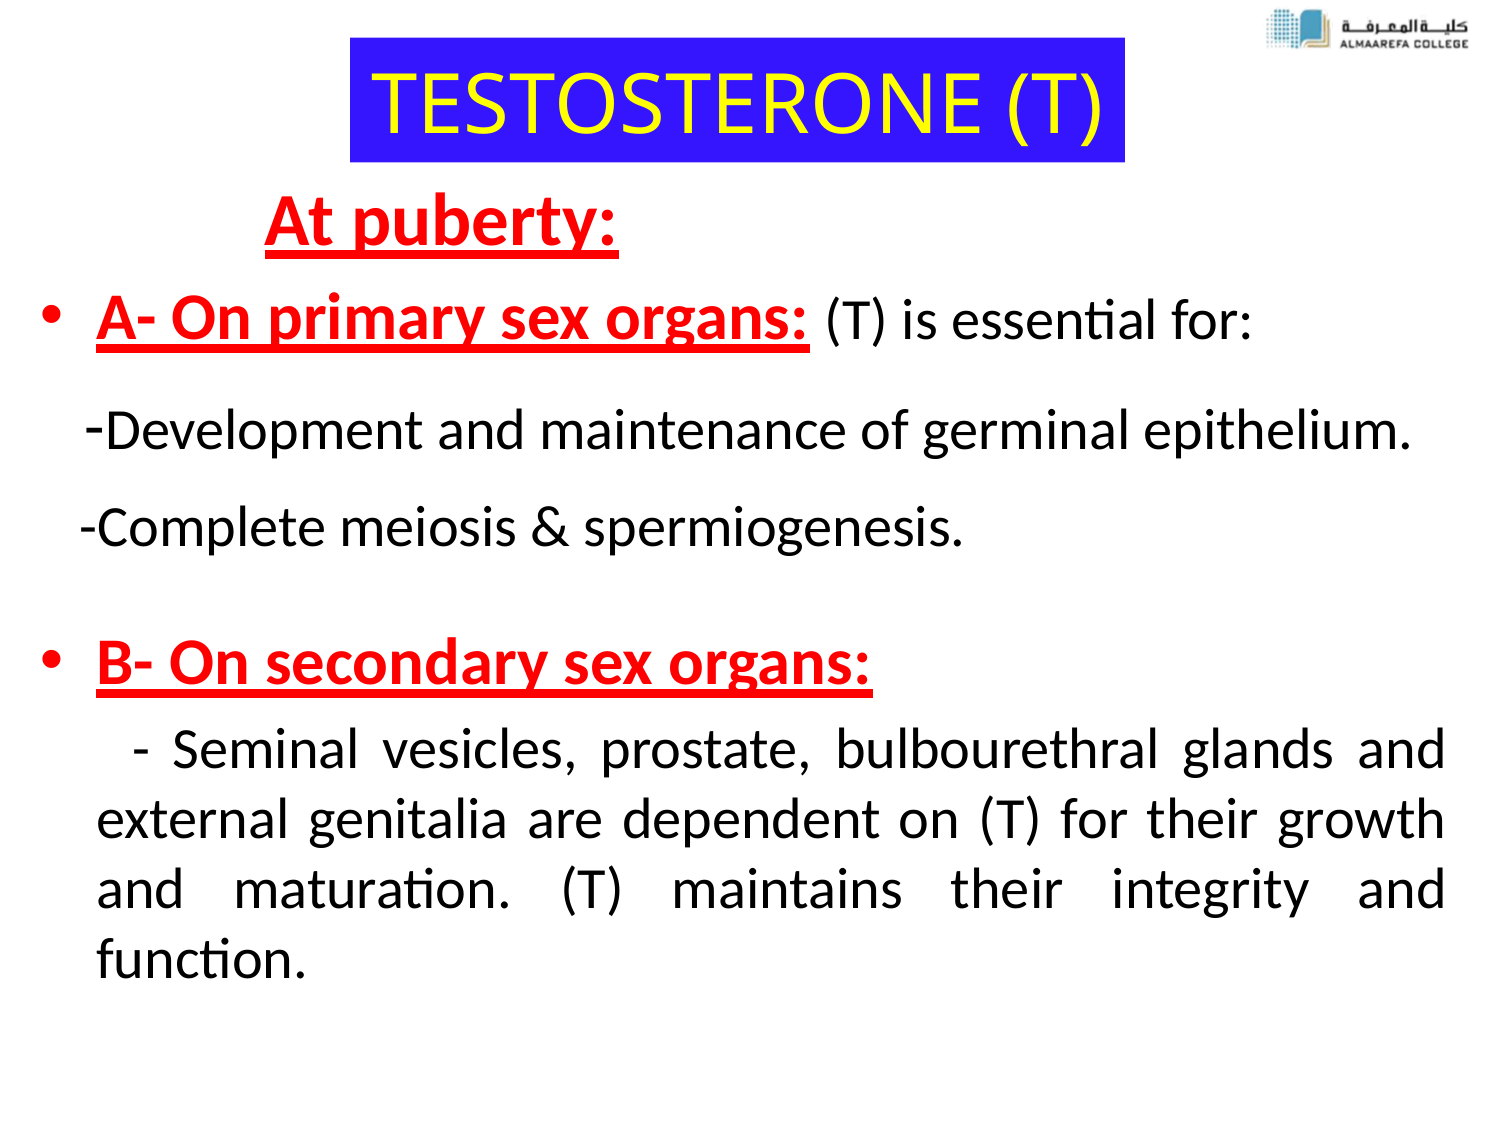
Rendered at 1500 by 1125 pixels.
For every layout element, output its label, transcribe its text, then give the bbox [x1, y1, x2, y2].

title TESTOSTERONE (T) [350, 37, 1125, 162]
list At puberty: A- On primary sex organs: (T) is essential for: -Development and maintenance of germinal epithelium. -Complete meiosis & spermiogenesis. B- On secondary sex organs: - Seminal vesicles, prostate, bulbourethral glands and external genitalia are dependent on (T) for their growth and maturation. (T) maintains their integrity and function. [24, 162, 1463, 1125]
picture [1262, 0, 1473, 65]
